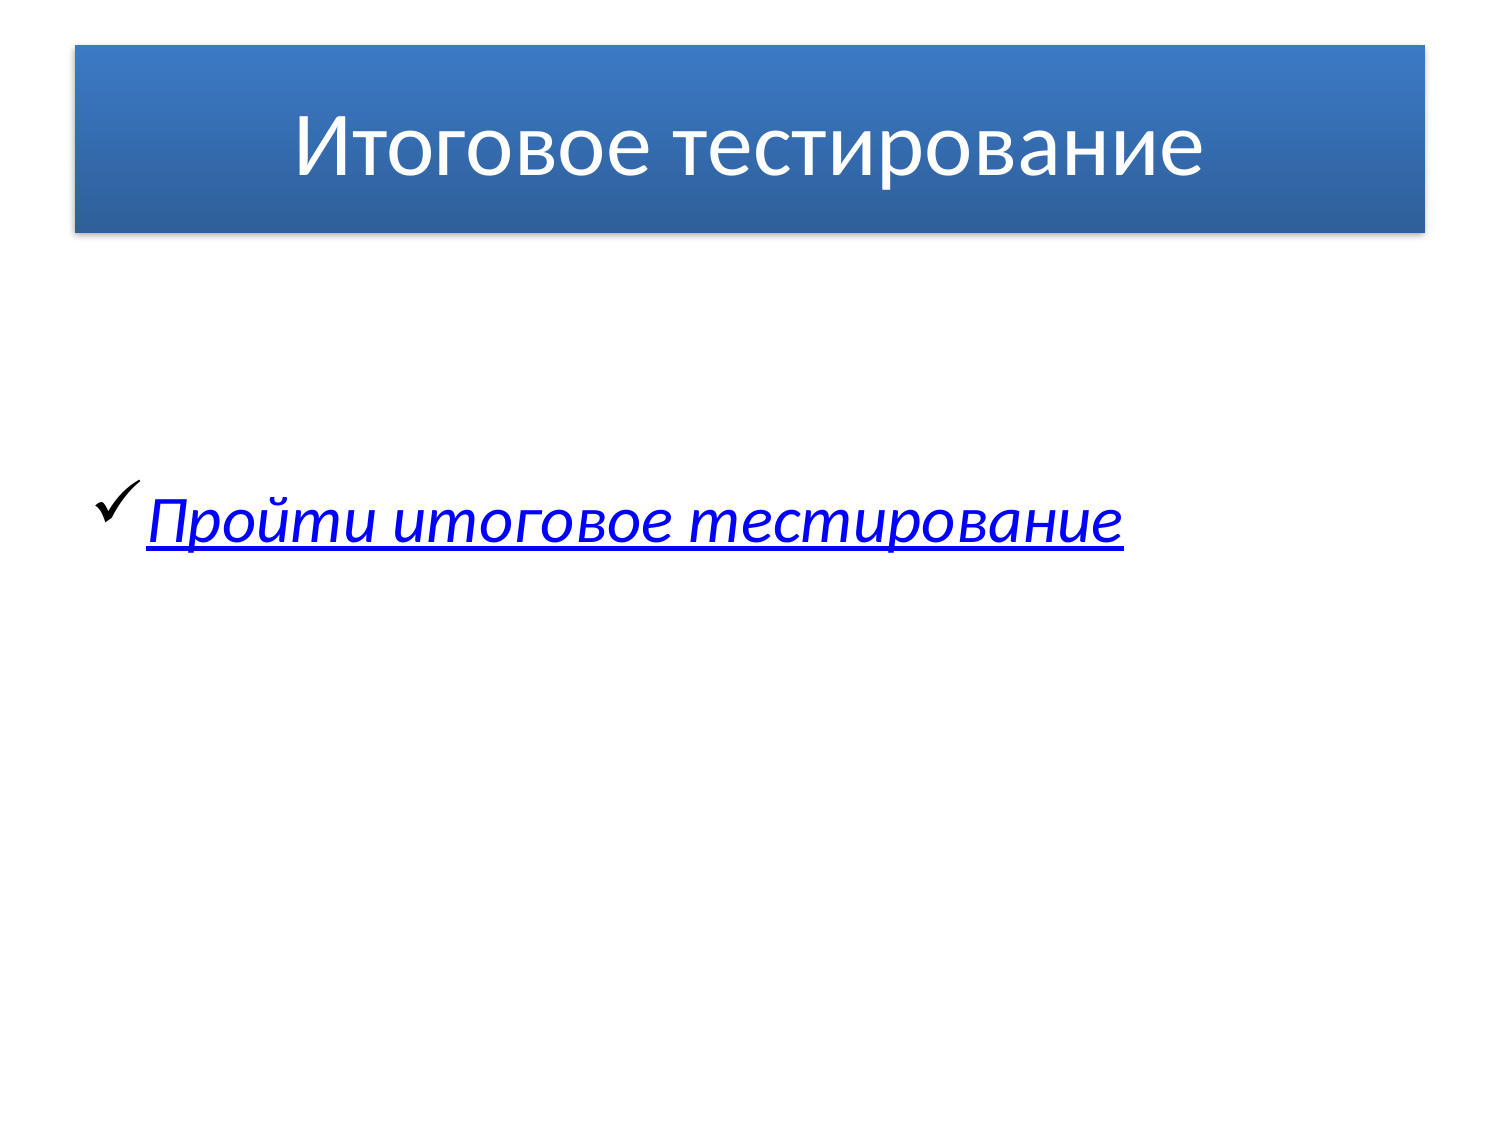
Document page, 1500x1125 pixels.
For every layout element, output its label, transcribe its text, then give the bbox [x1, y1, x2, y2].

list Пройти итоговое тестирование [75, 468, 1425, 1005]
title Итоговое тестирование [75, 45, 1425, 233]
